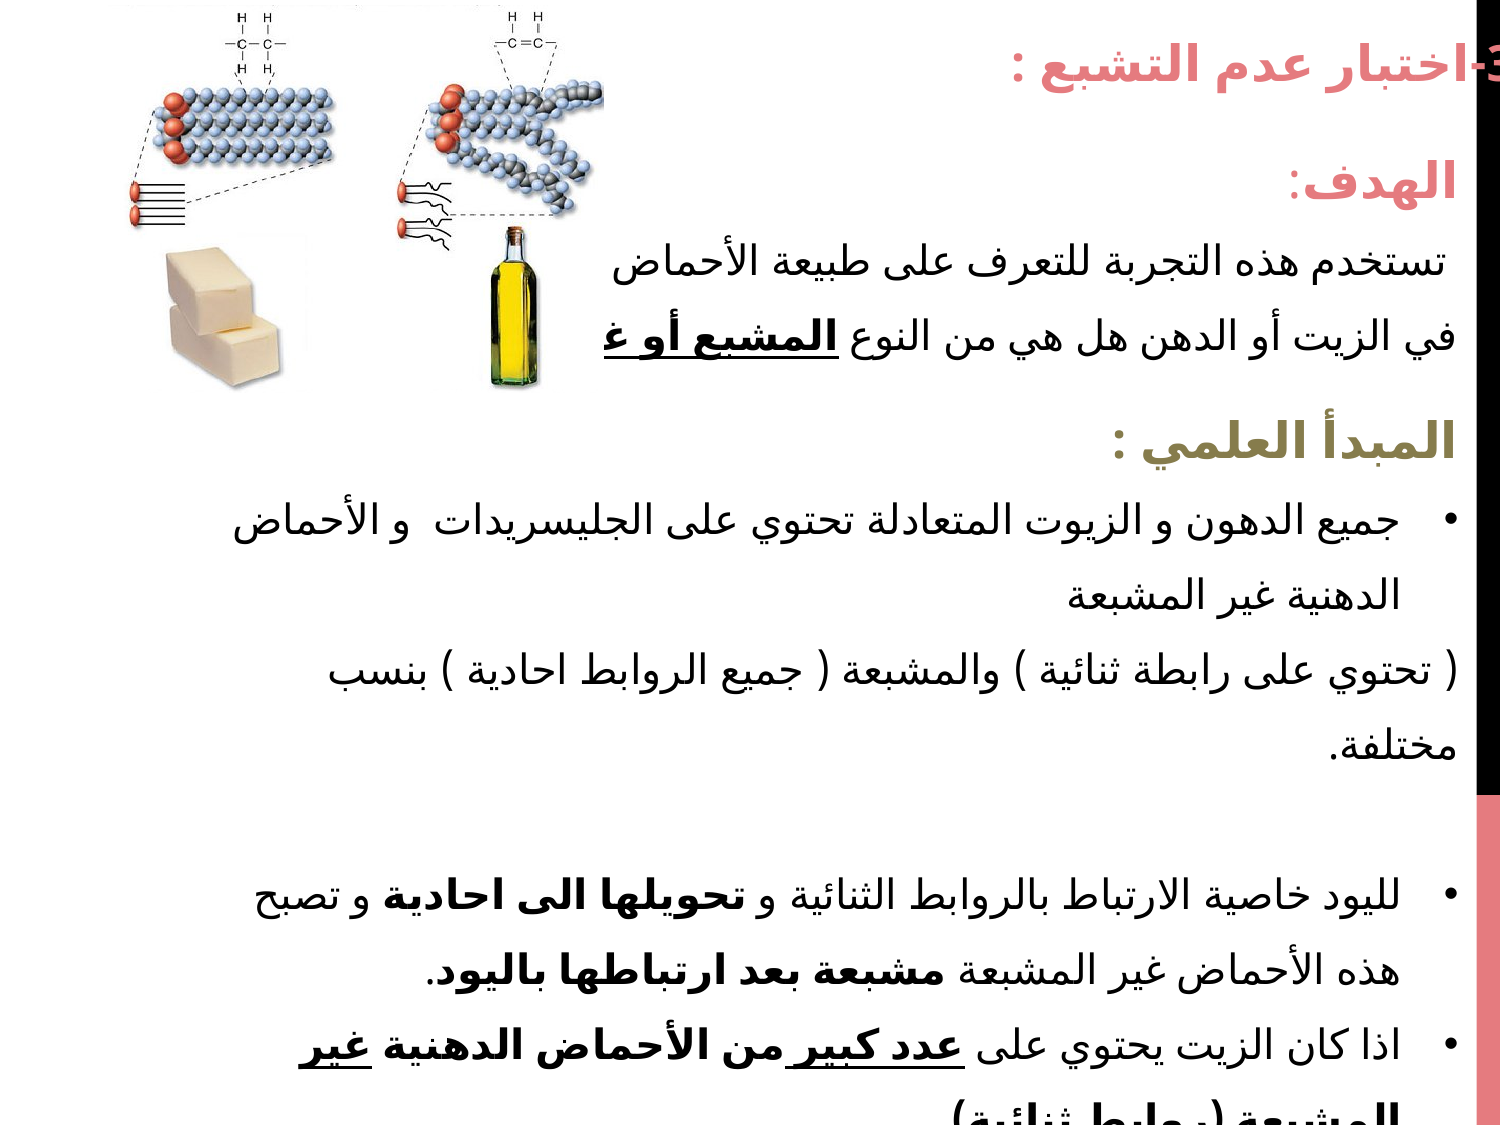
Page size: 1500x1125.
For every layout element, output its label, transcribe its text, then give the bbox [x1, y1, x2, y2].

text_box الهدف: تستخدم هذه التجربة للتعرف على طبيعة الأحماض الدهنية في الزيت أو الدهن هل هي من النوع المشبع أو غير المشبع. المبدأ العلمي : جميع الدهون و الزيوت المتعادلة تحتوي على الجليسريدات و الأحماض الدهنية غير المشبعة ( تحتوي على رابطة ثنائية ) والمشبعة ( جميع الروابط احادية ) بنسب مختلفة. لليود خاصية الارتباط بالروابط الثنائية و تحويلها الى احادية و تصبح هذه الأحماض غير المشبعة مشبعة بعد ارتباطها باليود. اذا كان الزيت يحتوي على عدد كبير من الأحماض الدهنية غير المشبعة (روابط ثنائية) سيرتبط مع اليود بشكل أسرع (يختفي لون اليود بشكل أسرع) [173, 140, 1474, 1125]
picture [107, 4, 607, 394]
text_box 3-اختبار عدم التشبع : [995, 24, 1500, 100]
